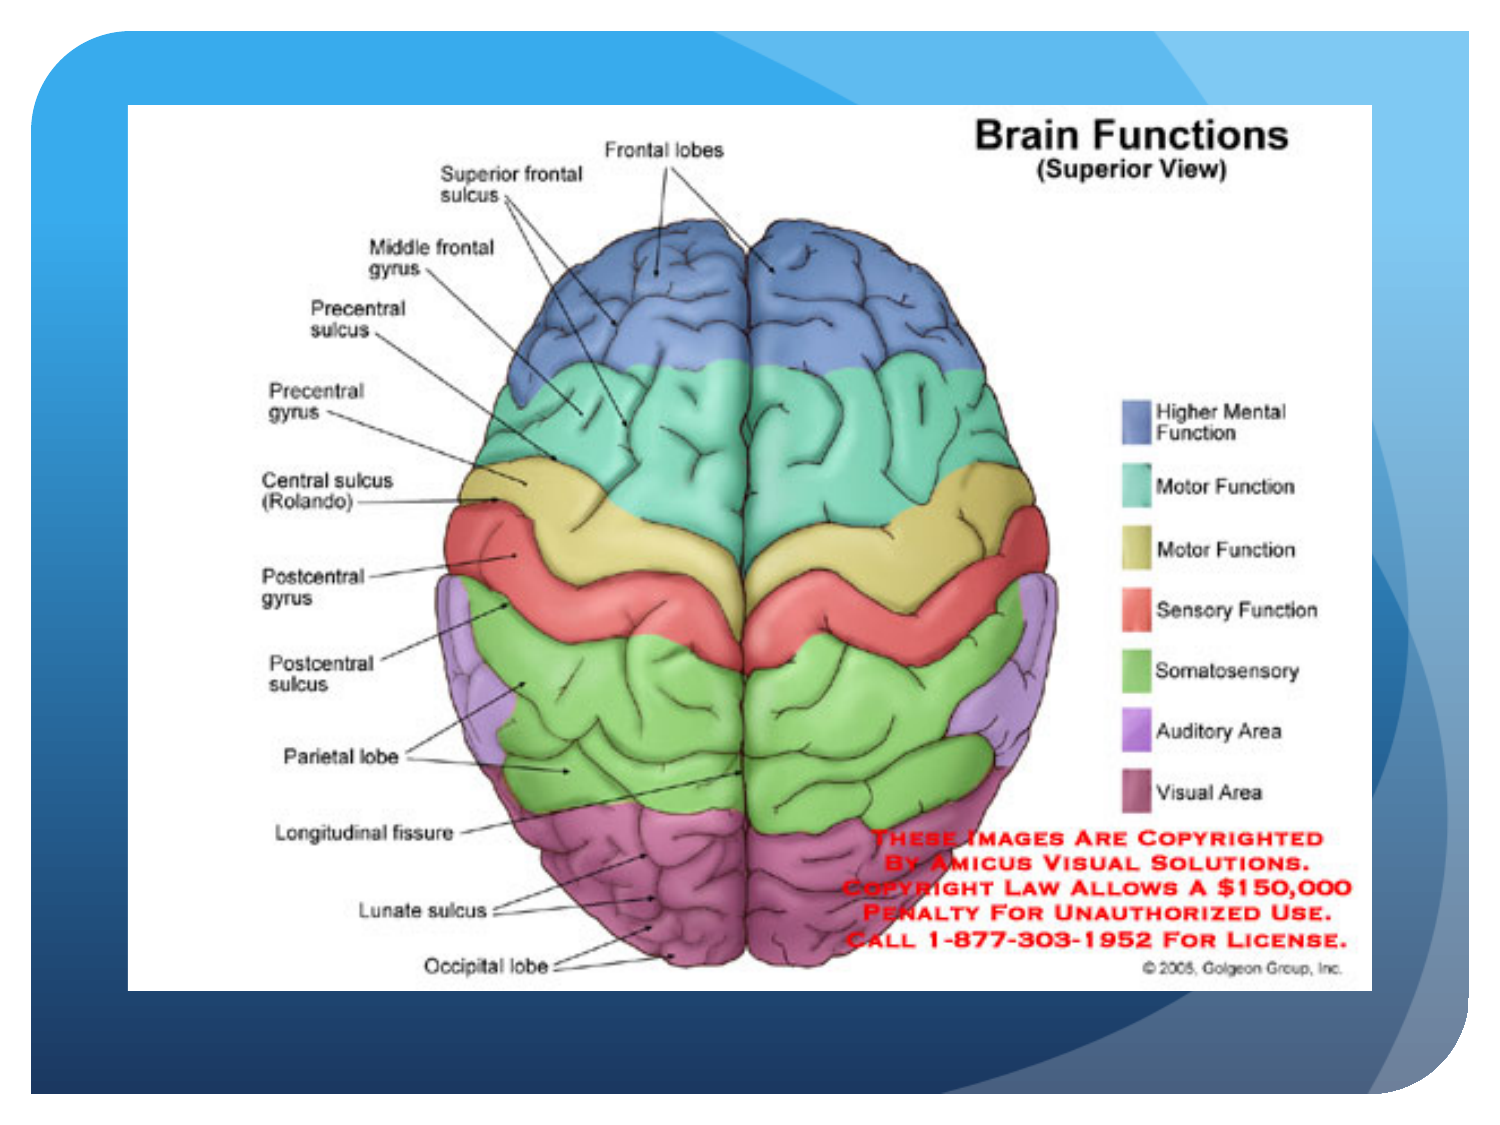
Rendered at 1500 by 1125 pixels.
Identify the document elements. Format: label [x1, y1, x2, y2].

picture [24, 30, 1473, 1094]
list [127, 105, 1373, 991]
